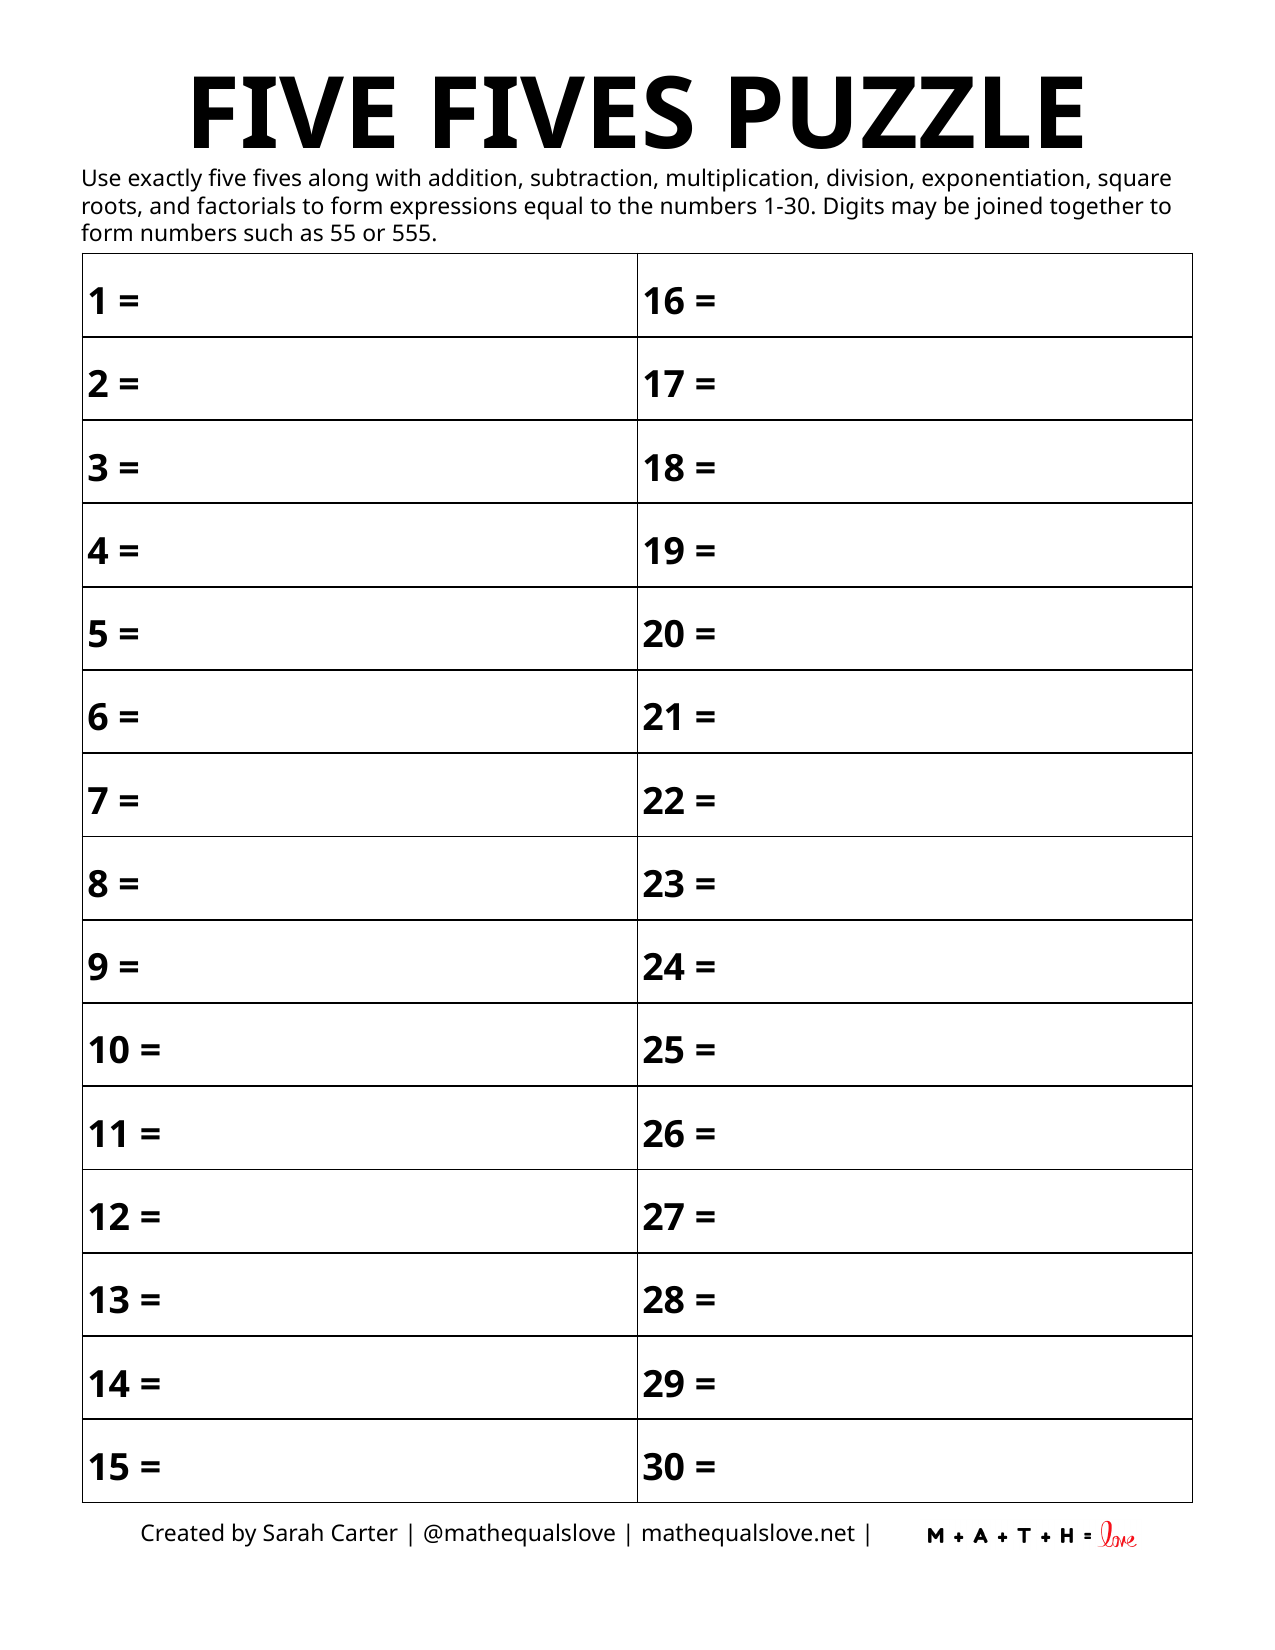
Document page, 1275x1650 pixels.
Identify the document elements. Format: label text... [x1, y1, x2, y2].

table_cell 22 = [638, 754, 1192, 836]
table_cell 18 = [638, 421, 1192, 502]
table_header 16 = [638, 254, 1192, 336]
table_cell 27 = [638, 1170, 1192, 1252]
table_cell 7 = [83, 754, 637, 836]
table_cell 12 = [83, 1170, 637, 1252]
table_cell 15 = [83, 1420, 637, 1502]
table_cell 24 = [638, 921, 1192, 1002]
table_cell 3 = [83, 421, 637, 502]
table_cell 23 = [638, 837, 1192, 919]
table_header 1 = [83, 254, 637, 336]
table_cell 5 = [83, 588, 637, 669]
table_cell 25 = [638, 1004, 1192, 1085]
table_cell 29 = [638, 1337, 1192, 1418]
table_cell 30 = [638, 1420, 1192, 1502]
table_cell 4 = [83, 504, 637, 586]
table_cell 2 = [83, 338, 637, 419]
text_box FIVE FIVES PUZZLE [72, 42, 1203, 158]
table_cell 9 = [83, 921, 637, 1002]
table_cell 17 = [638, 338, 1192, 419]
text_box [125, 1510, 1254, 1555]
table_cell 14 = [83, 1337, 637, 1418]
table_cell 13 = [83, 1254, 637, 1335]
table_cell 11 = [83, 1087, 637, 1169]
text_box [264, 700, 1275, 1650]
table_cell 19 = [638, 504, 1192, 586]
table_cell 28 = [638, 1254, 1192, 1335]
table_cell 8 = [83, 837, 637, 919]
table_cell 20 = [638, 588, 1192, 669]
text_box Use exactly five fives along with addition, subtraction, multiplication, division, exponentiation, square roots, and factorials to form expressions equal to the numbers 1-30. Digits may be joined together to form numbers such as 55 or 555. [74, 157, 1200, 244]
table_cell 10 = [83, 1004, 637, 1085]
table_cell 6 = [83, 671, 637, 752]
table_cell 26 = [638, 1087, 1192, 1169]
table_cell 21 = [638, 671, 1192, 752]
